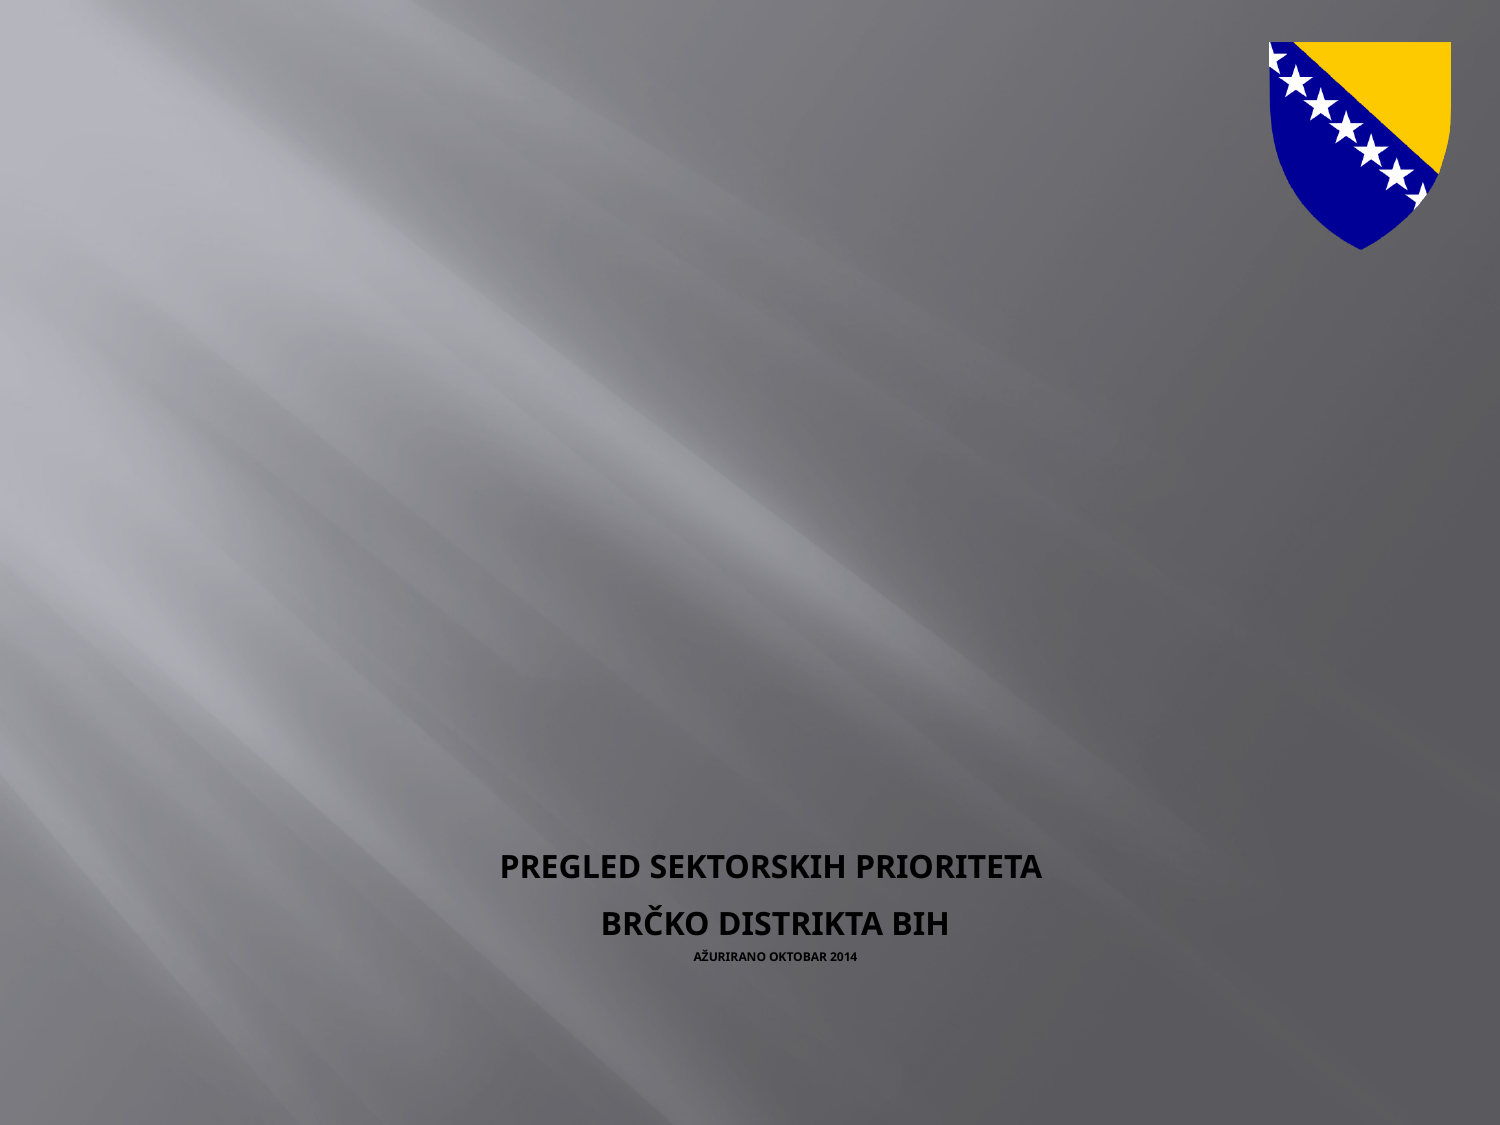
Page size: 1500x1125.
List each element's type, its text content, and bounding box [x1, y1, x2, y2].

title Pregled sektorskih prioriteta Brčko distrikta BiH Ažurirano Oktobar 2014 [100, 716, 1451, 1016]
picture [1269, 42, 1451, 250]
